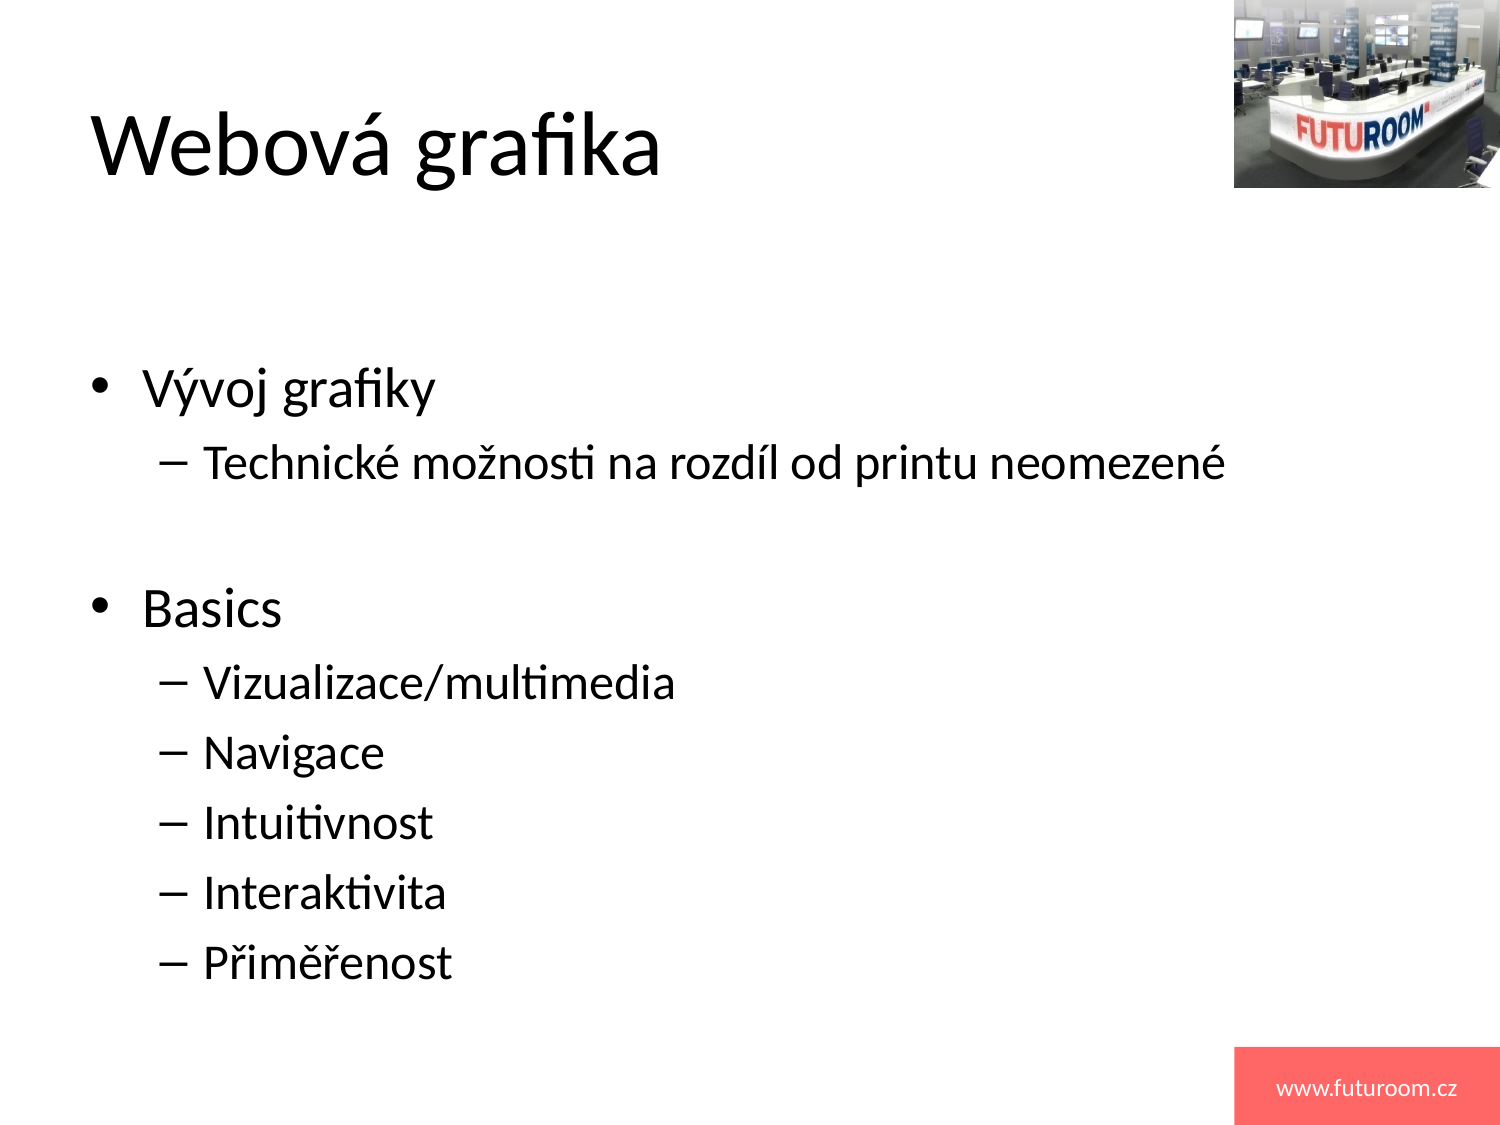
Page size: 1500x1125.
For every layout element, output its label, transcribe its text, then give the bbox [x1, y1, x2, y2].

picture [1234, 0, 1500, 188]
title Webová grafika [75, 45, 1425, 233]
list Vývoj grafiky Technické možnosti na rozdíl od printu neomezené Basics Vizualizace/multimedia Navigace Intuitivnost Interaktivita Přiměřenost [75, 262, 1425, 1005]
text_box www.futuroom.cz [1232, 1045, 1500, 1125]
